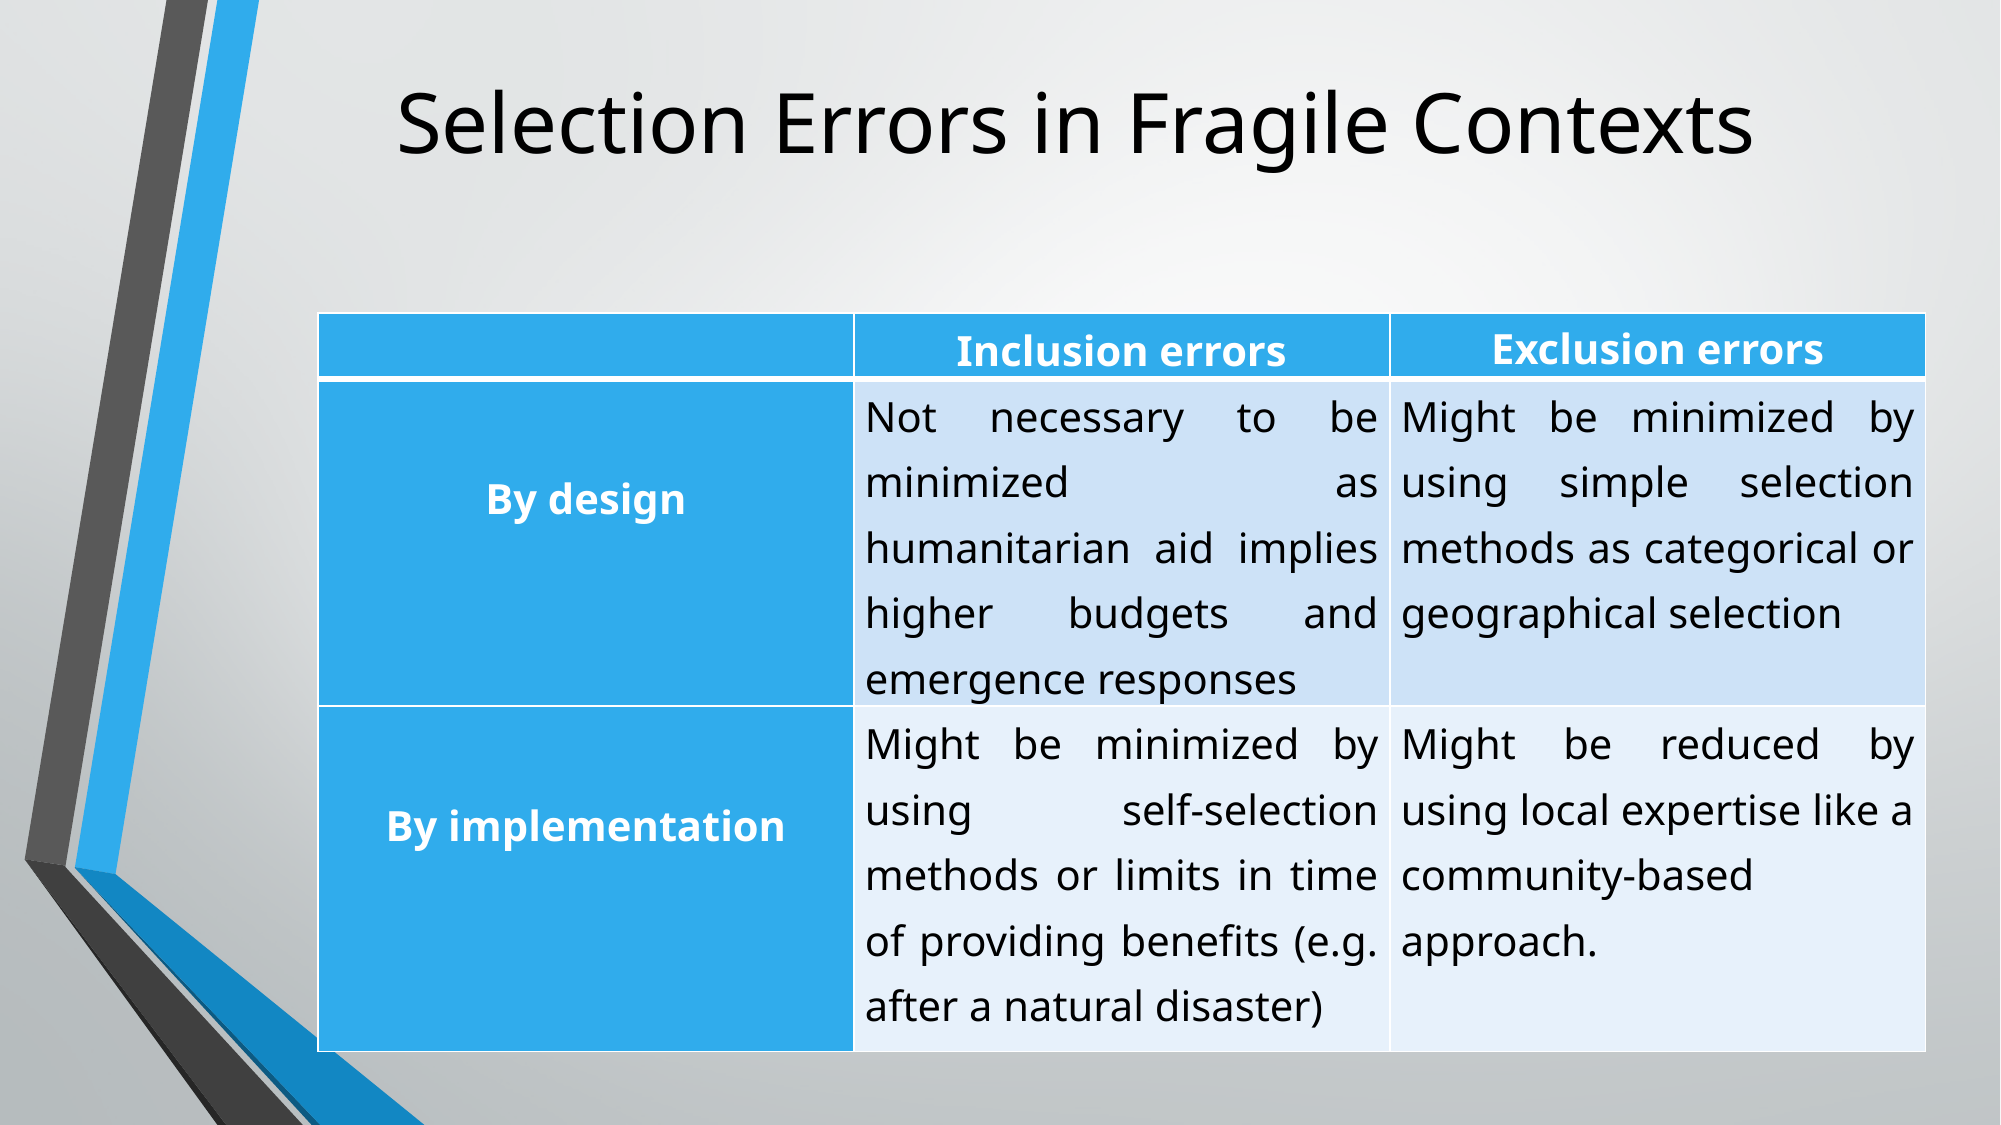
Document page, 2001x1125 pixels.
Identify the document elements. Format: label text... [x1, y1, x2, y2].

table_header [319, 314, 853, 376]
table_header Inclusion errors [855, 314, 1389, 376]
table_header Exclusion errors [1391, 314, 1925, 376]
title Selection Errors in Fragile Contexts [254, 38, 1899, 202]
table_cell By implementation [319, 707, 853, 1051]
table_cell Might be reduced by using local expertise like a community-based approach. [1391, 707, 1925, 1051]
table_cell By design [319, 382, 853, 705]
table_cell Might be minimized by using simple selection methods as categorical or geographical selection [1391, 382, 1925, 705]
table_cell Not necessary to be minimized as humanitarian aid implies higher budgets and emergence responses [855, 382, 1389, 705]
table_cell Might be minimized by using self-selection methods or limits in time of providing benefits (e.g. after a natural disaster) [855, 707, 1389, 1051]
